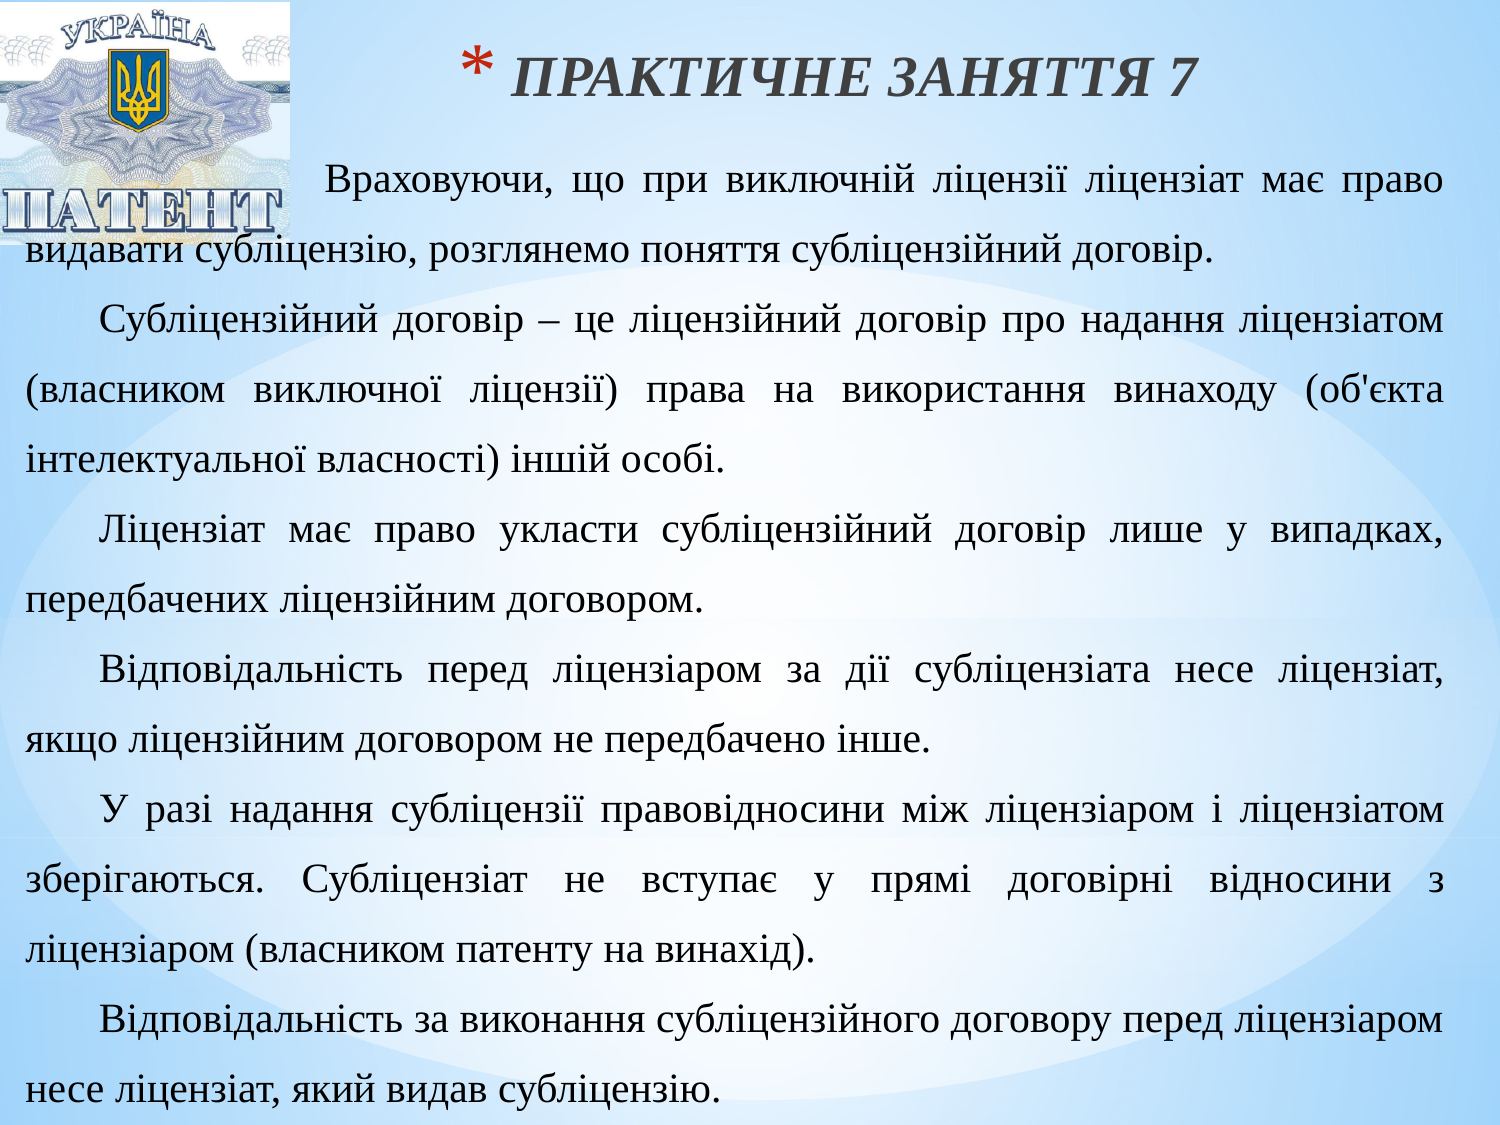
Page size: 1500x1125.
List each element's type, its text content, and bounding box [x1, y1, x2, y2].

text_box Враховуючи, що при виключній ліцензії ліцензіат має право видавати субліцензію, розглянемо поняття субліцензійний договір. Субліцензійний договір – це ліцензійний договір про надання ліцензіатом (власником виключної ліцензії) права на використання винаходу (об'єкта інтелектуальної власності) іншій особі. Ліцензіат має право укласти субліцензійний договір лише у випадках, передбачених ліцензійним договором. Відповідальність перед ліцензіаром за дії субліцензіата несе ліцензіат, якщо ліцензійним договором не передбачено інше. У разі надання субліцензії правовідносини між ліцензіаром і ліцензіатом зберігаються. Субліцензіат не вступає у прямі договірні відносини з ліцензіаром (власником патенту на винахід). Відповідальність за виконання субліцензійного договору перед ліцензіаром несе ліцензіат, який видав субліцензію. [0, 123, 1471, 1119]
text_box ПРАКТИЧНЕ ЗАНЯТТЯ 7 [295, 30, 1427, 114]
picture [0, 2, 290, 245]
